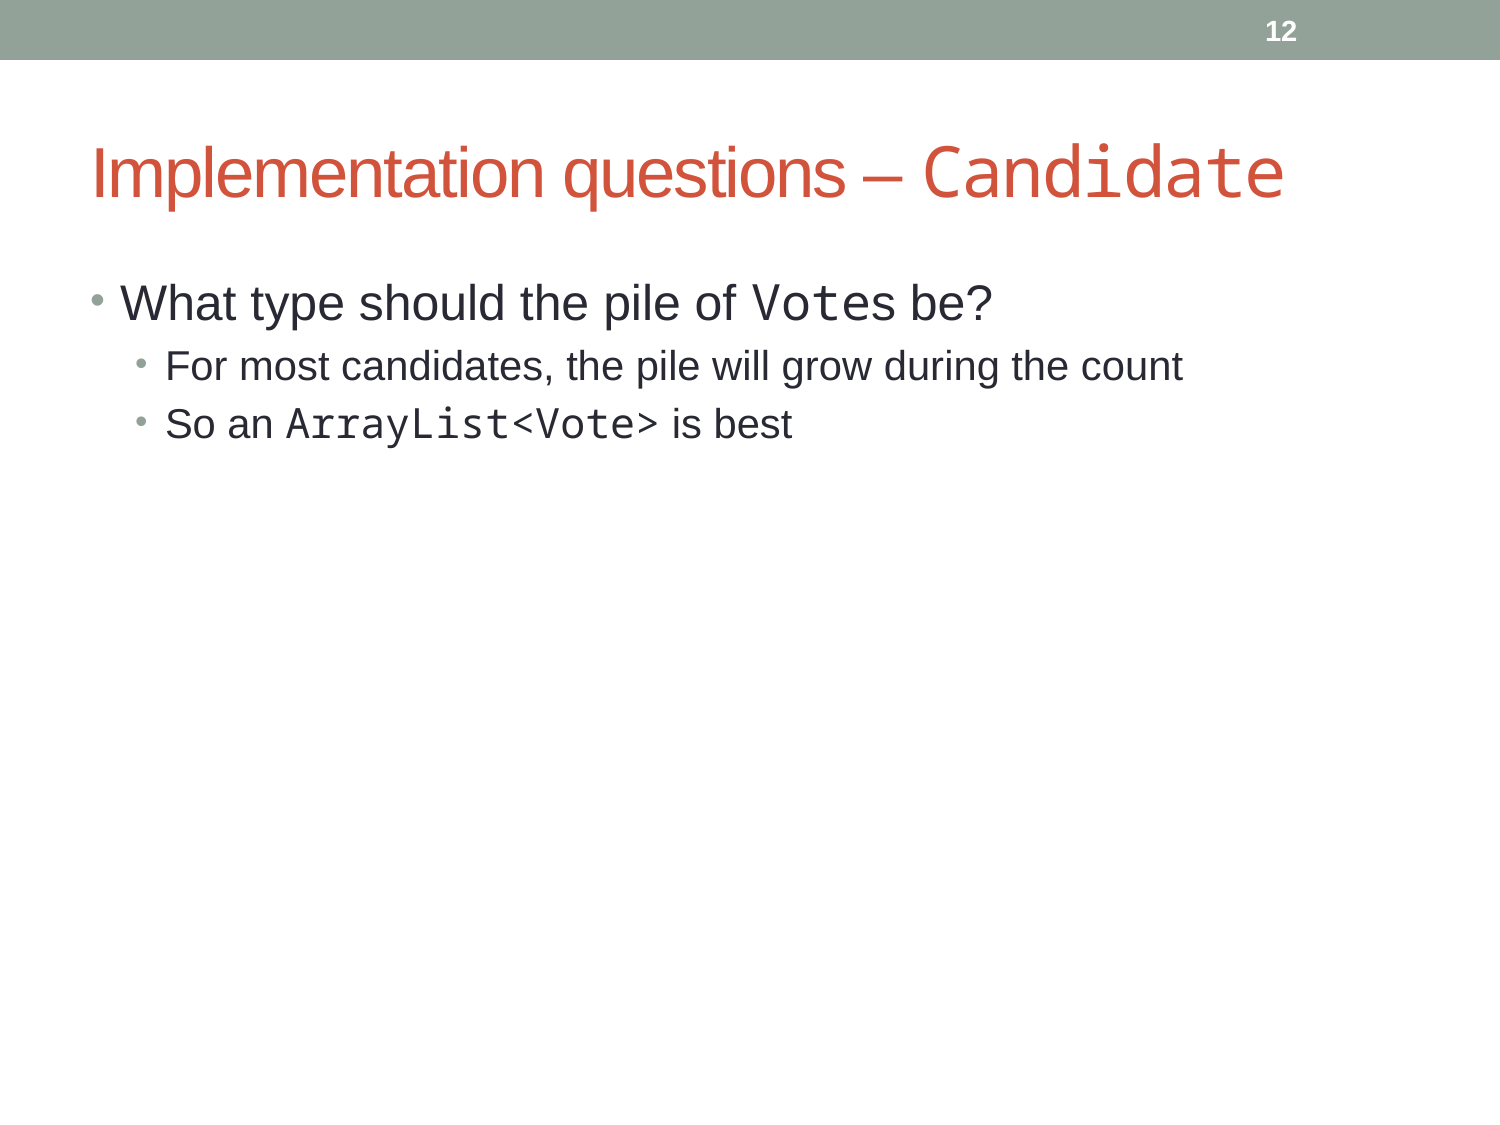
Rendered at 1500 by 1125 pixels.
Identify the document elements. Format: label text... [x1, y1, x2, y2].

title Implementation questions – Candidate [75, 87, 1425, 250]
slide_number 12 [1250, 3, 1425, 57]
list What type should the pile of Votes be? For most candidates, the pile will grow during the count So an ArrayList<Vote> is best [75, 262, 1483, 1063]
